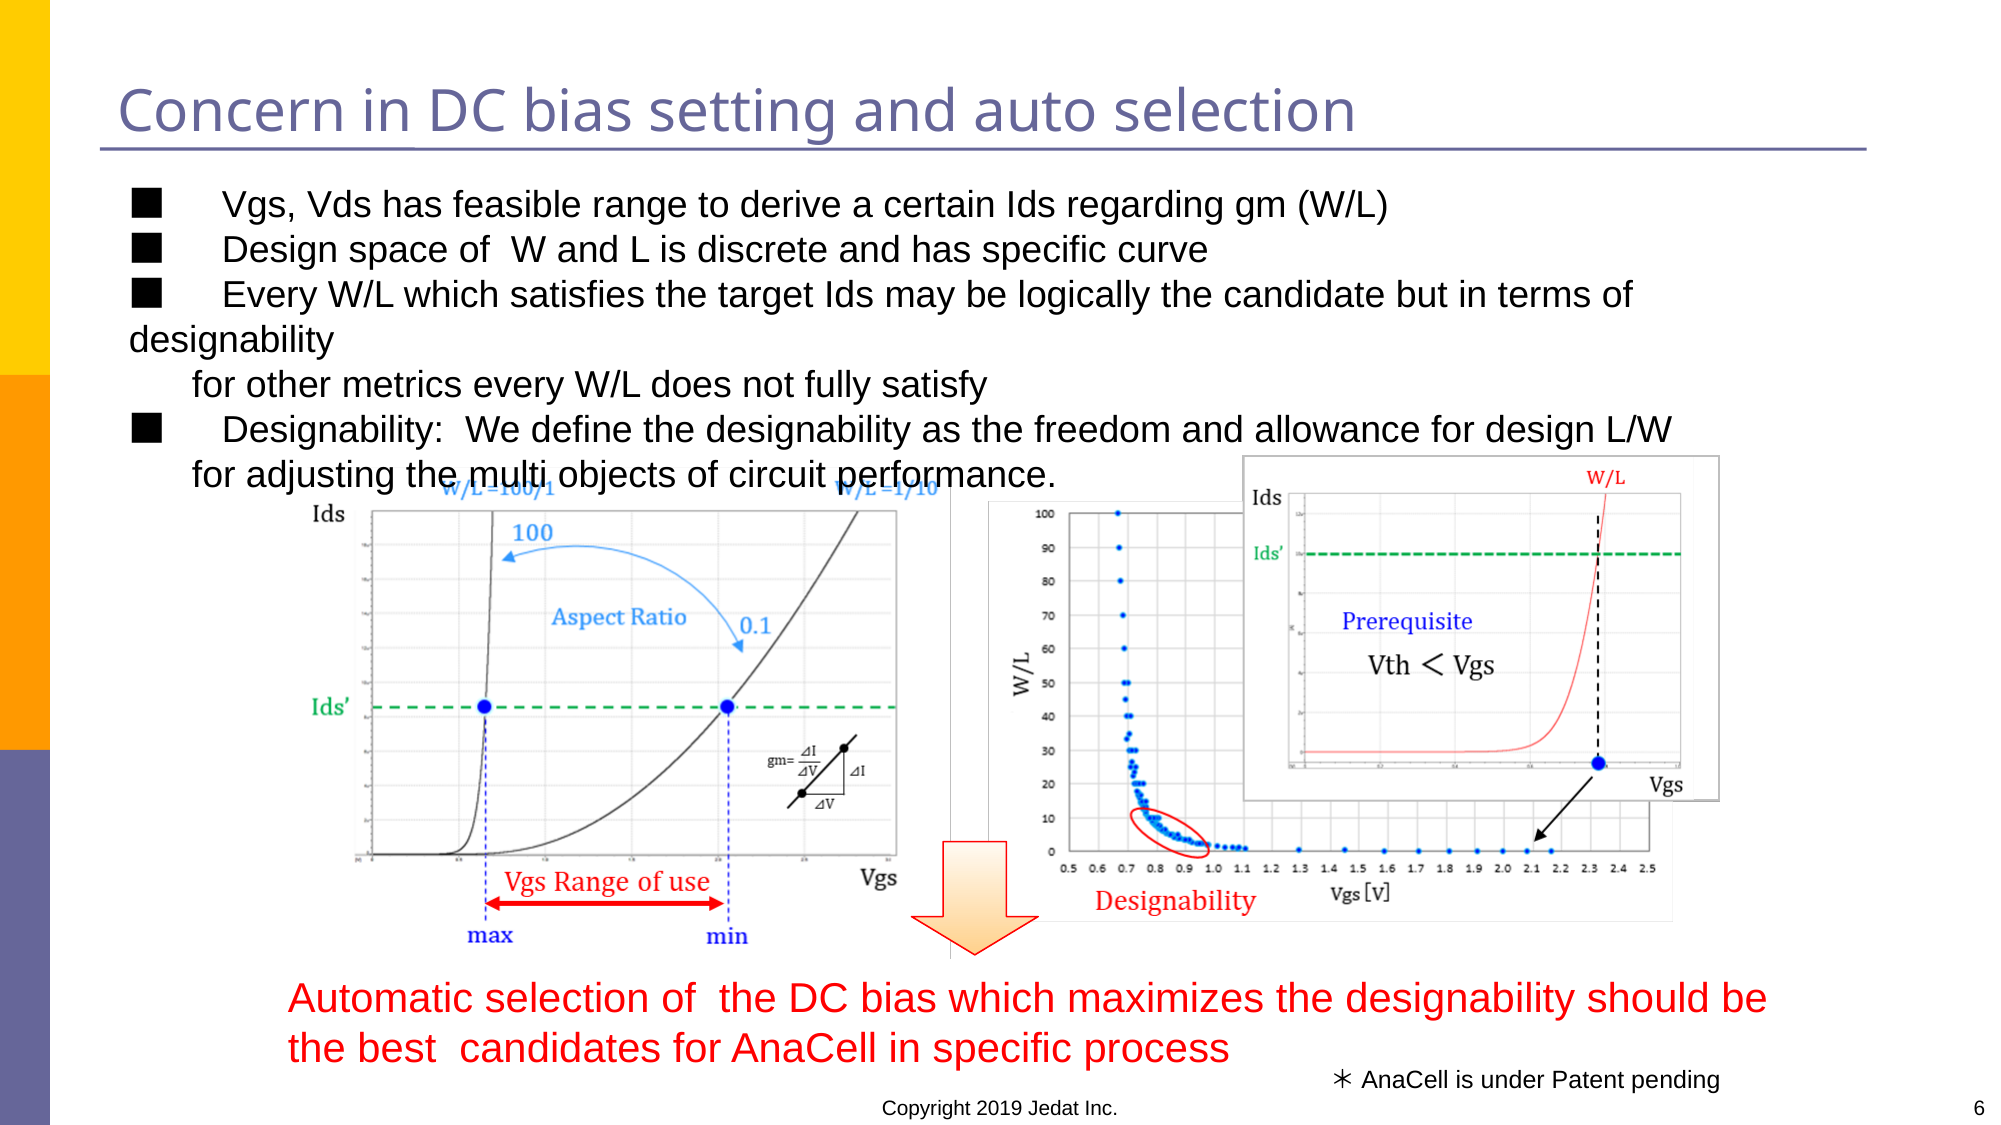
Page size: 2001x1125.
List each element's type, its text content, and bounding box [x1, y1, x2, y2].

picture [306, 455, 1720, 959]
text_box ■ Vgs, Vds has feasible range to derive a certain Ids regarding gm (W/L) ■ Design space of W and L is discrete and has specific curve ■ Every W/L which satisfies the target Ids may be logically the candidate but in terms of designability for other metrics every W/L does not fully satisfy ■ Designability: We define the designability as the freedom and allowance for design L/W for adjusting the multi objects of circuit performance. [114, 172, 1845, 593]
slide_number 6 [1533, 1087, 2000, 1125]
text_box ＊AnaCell is under Patent pending [1315, 1056, 1737, 1102]
title Concern in DC bias setting and auto selection [102, 17, 1875, 151]
text_box Automatic selection of the DC bias which maximizes the designability should be the best candidates for AnaCell in specific process [273, 963, 1784, 1078]
footer Copyright 2019 Jedat Inc. [742, 1087, 1258, 1125]
